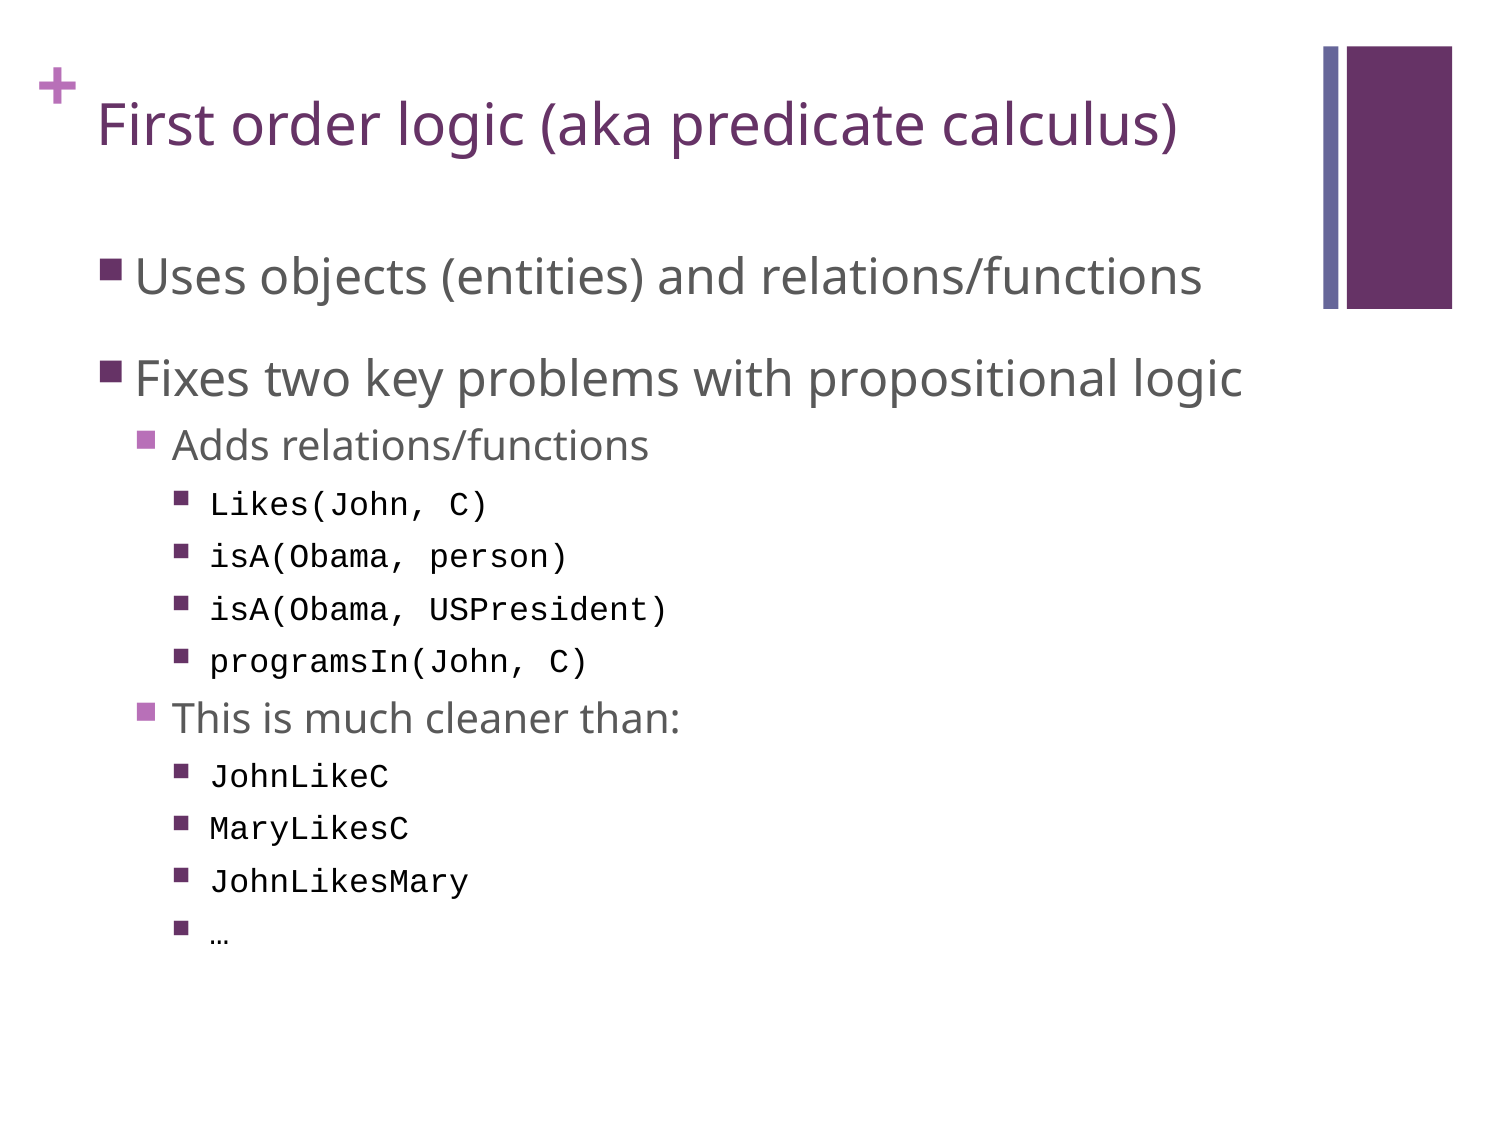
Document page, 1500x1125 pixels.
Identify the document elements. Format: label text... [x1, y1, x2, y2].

title First order logic (aka predicate calculus) [81, 79, 1322, 237]
list Uses objects (entities) and relations/functions Fixes two key problems with propositional logic Adds relations/functions Likes(John, C) isA(Obama, person) isA(Obama, USPresident) programsIn(John, C) This is much cleaner than: JohnLikeC MaryLikesC JohnLikesMary … [81, 237, 1322, 1005]
